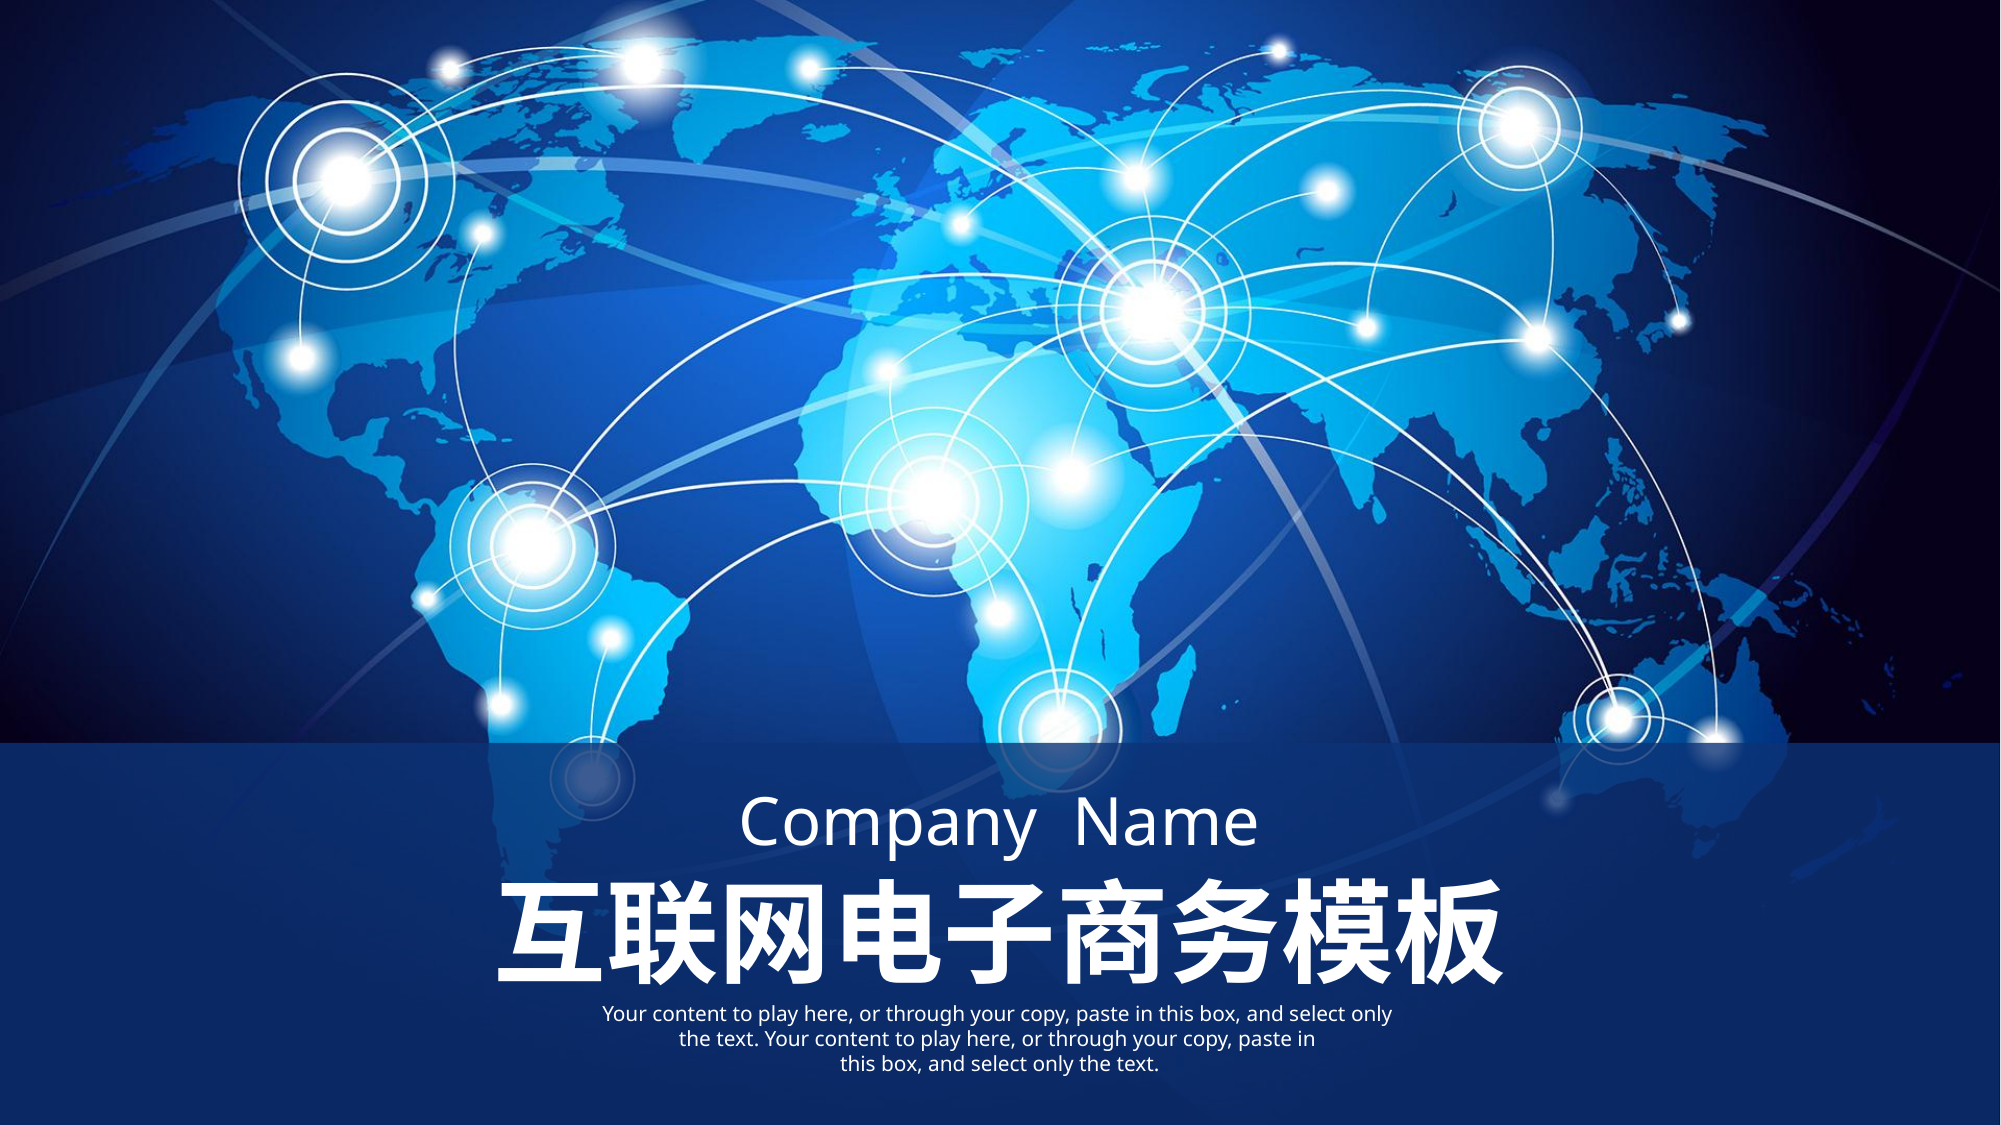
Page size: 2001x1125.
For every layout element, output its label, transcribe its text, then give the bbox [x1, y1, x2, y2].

text_box 互联网电子商务模板 [473, 852, 1527, 1008]
picture [0, 0, 2001, 1125]
text_box Your content to play here, or through your copy, paste in this box, and select only the text. Your content to play here, or through your copy, paste in this box, and select only the text. [551, 993, 1449, 1083]
text_box [0, 742, 2000, 1125]
text_box Company Name [718, 768, 1281, 852]
